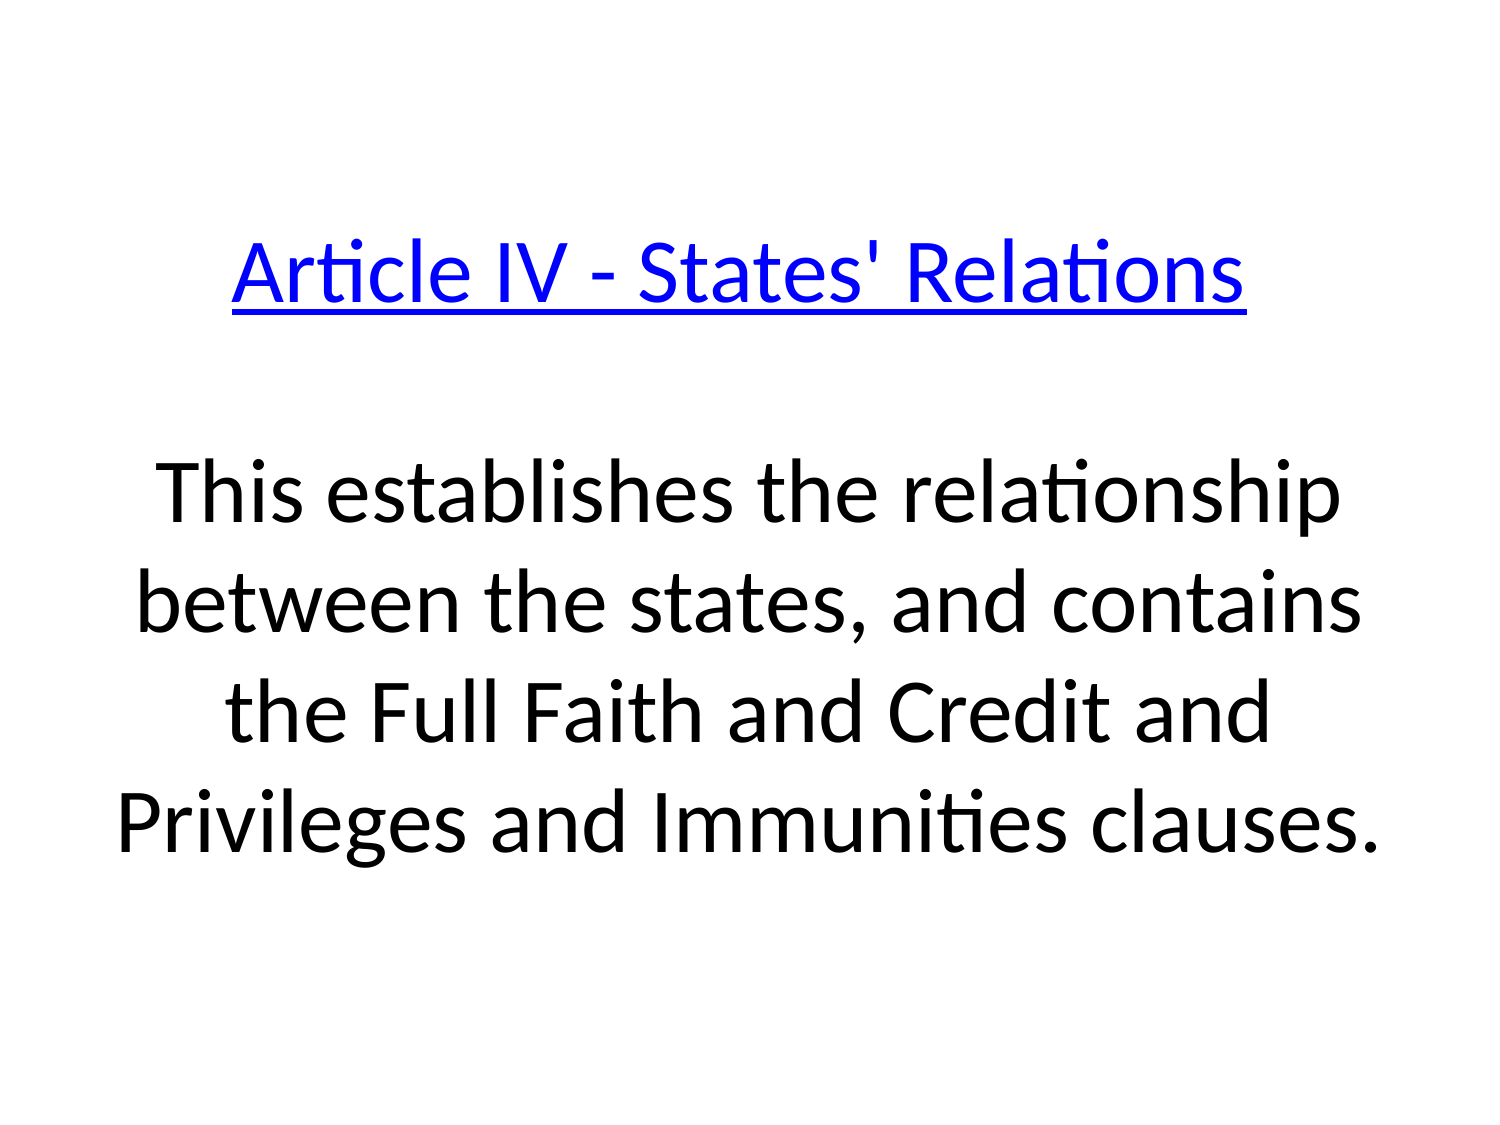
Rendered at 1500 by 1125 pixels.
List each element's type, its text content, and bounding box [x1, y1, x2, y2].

title Article IV - States' Relations This establishes the relationship between the states, and contains the Full Faith and Credit and Privileges and Immunities clauses. [75, 45, 1425, 1038]
